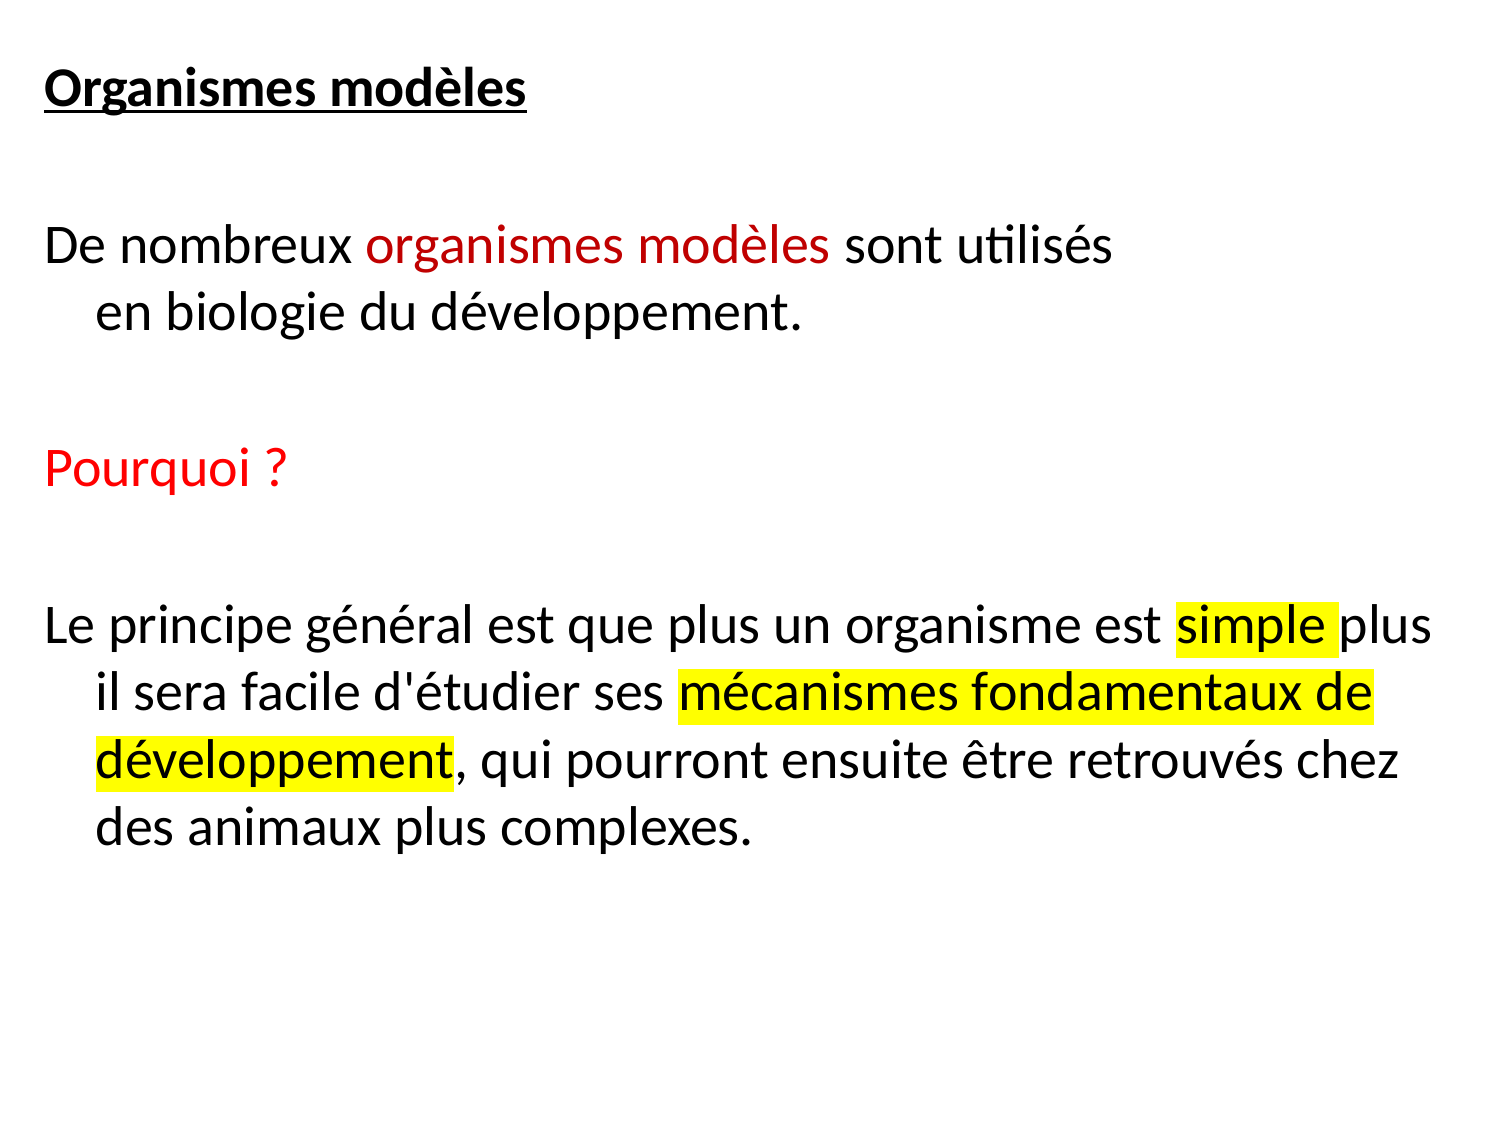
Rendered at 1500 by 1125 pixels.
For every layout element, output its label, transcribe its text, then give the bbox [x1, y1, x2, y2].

list Organismes modèles De nombreux organismes modèles sont utilisés en biologie du développement. Pourquoi ? Le principe général est que plus un organisme est simple plus il sera facile d'étudier ses mécanismes fondamentaux de développement, qui pourront ensuite être retrouvés chez des animaux plus complexes. [29, 42, 1459, 1094]
